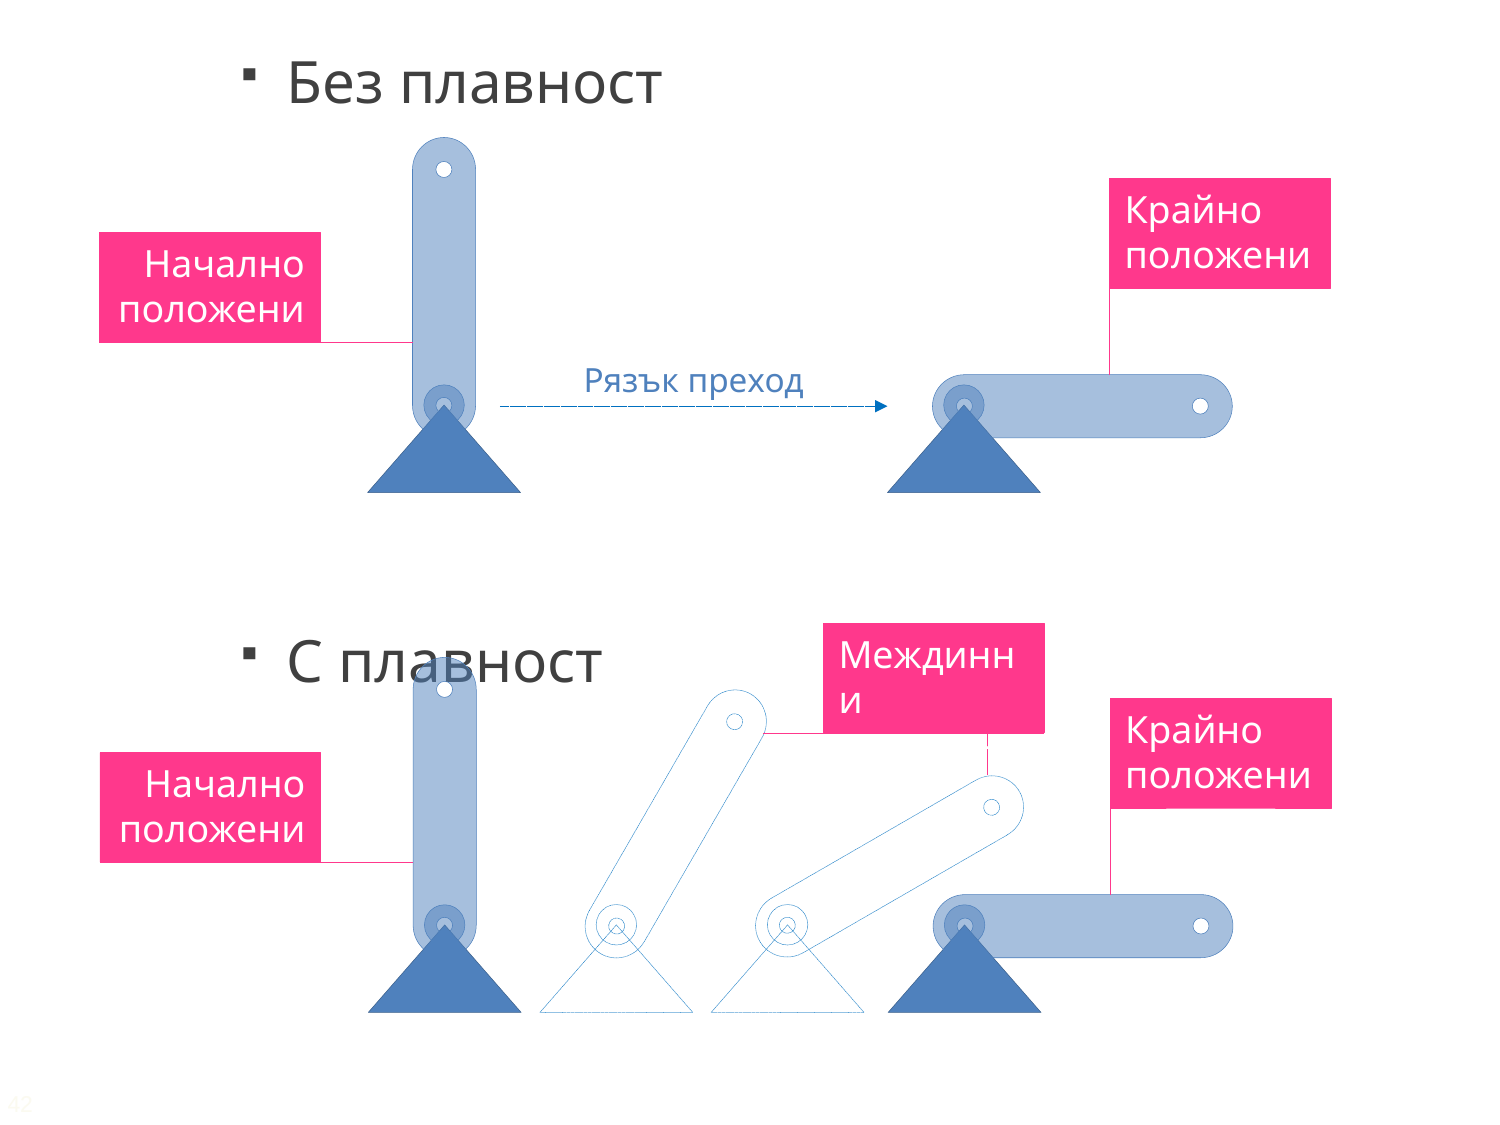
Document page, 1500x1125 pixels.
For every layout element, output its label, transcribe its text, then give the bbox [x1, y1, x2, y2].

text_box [1109, 178, 1331, 375]
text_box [1110, 698, 1332, 895]
text_box [753, 773, 1026, 960]
text_box Рязък преход [568, 351, 819, 405]
text_box [366, 949, 524, 1015]
text_box [930, 372, 1235, 440]
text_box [99, 232, 413, 343]
text_box [365, 430, 523, 495]
text_box [583, 687, 762, 960]
text_box [410, 135, 478, 440]
text_box [941, 382, 987, 428]
text_box [709, 950, 865, 1015]
text_box [886, 949, 1043, 1015]
list Без плавност С плавност [150, 37, 1488, 1113]
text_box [99, 752, 414, 863]
text_box [931, 892, 1236, 960]
text_box [942, 902, 987, 948]
text_box [421, 382, 467, 428]
text_box [422, 902, 467, 948]
text_box [538, 950, 694, 1015]
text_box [763, 622, 1045, 734]
text_box [765, 902, 810, 948]
text_box [411, 655, 479, 960]
text_box [594, 902, 639, 948]
text_box [885, 430, 1043, 495]
